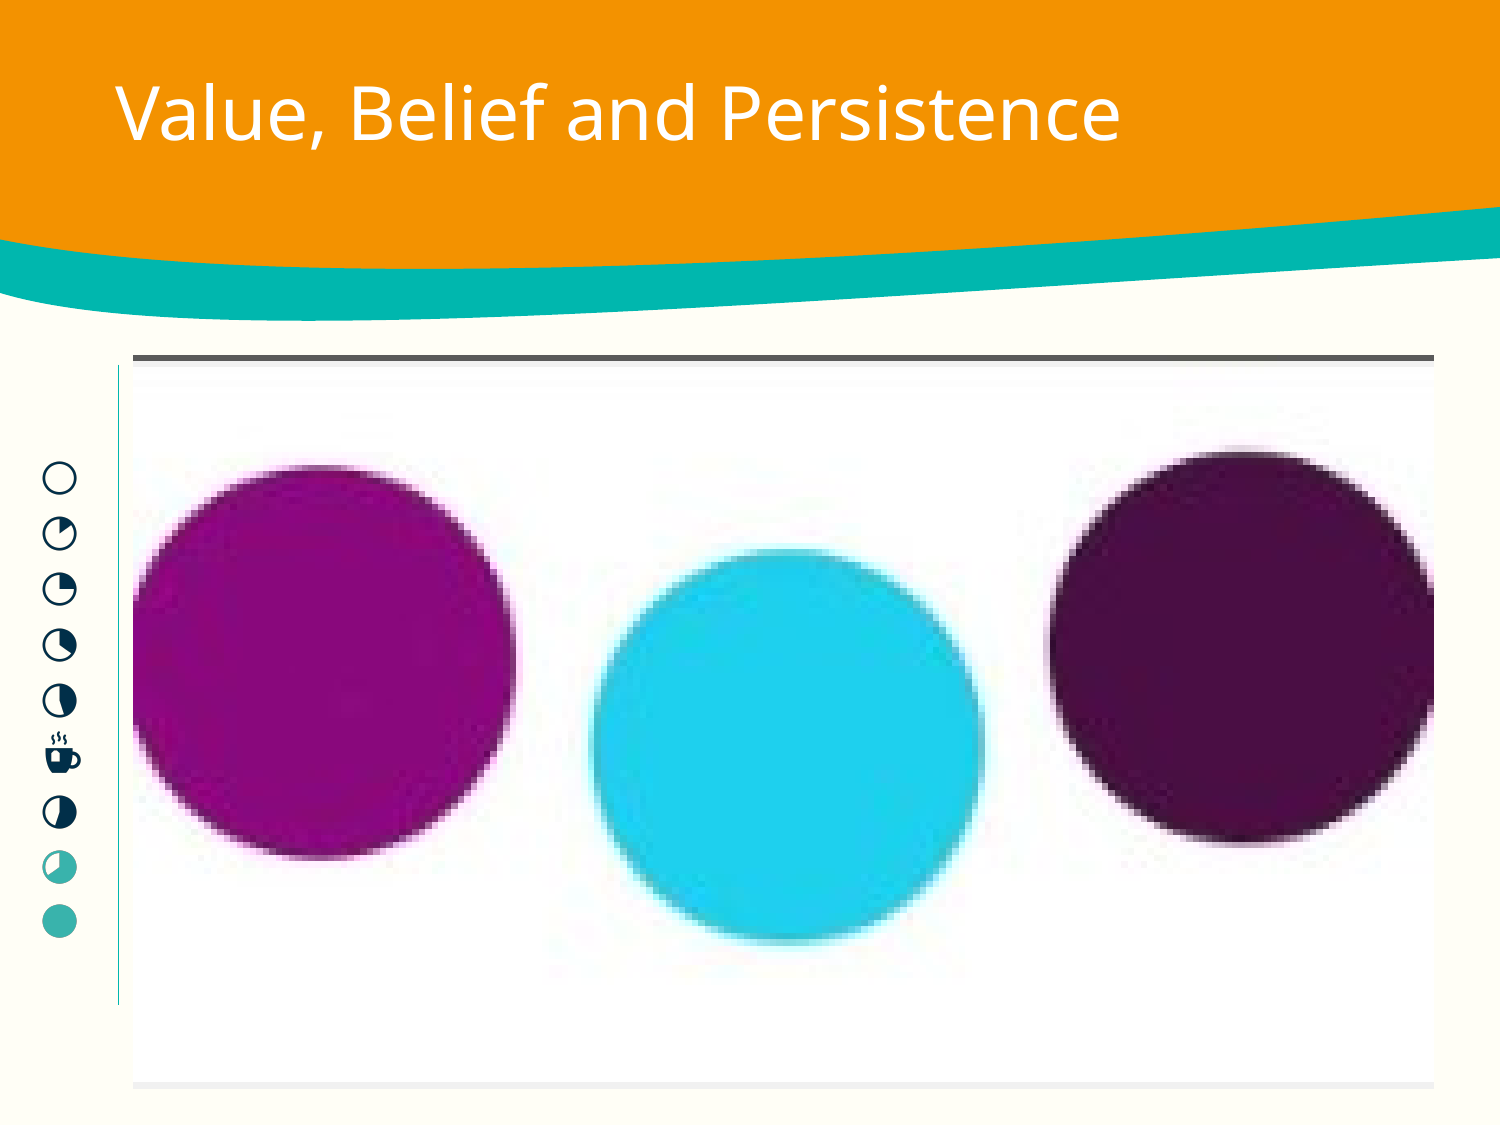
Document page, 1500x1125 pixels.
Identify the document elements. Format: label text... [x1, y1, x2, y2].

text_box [133, 354, 1434, 1090]
picture [38, 791, 81, 833]
list Value, Belief and Persistence [129, 356, 133, 1005]
picture [38, 512, 81, 555]
picture [38, 900, 81, 942]
list Value, Belief and Persistence [100, 67, 1411, 258]
picture [36, 725, 90, 779]
picture [38, 679, 81, 722]
picture [38, 624, 81, 666]
picture [38, 568, 81, 610]
picture [38, 457, 81, 499]
picture [38, 846, 81, 888]
